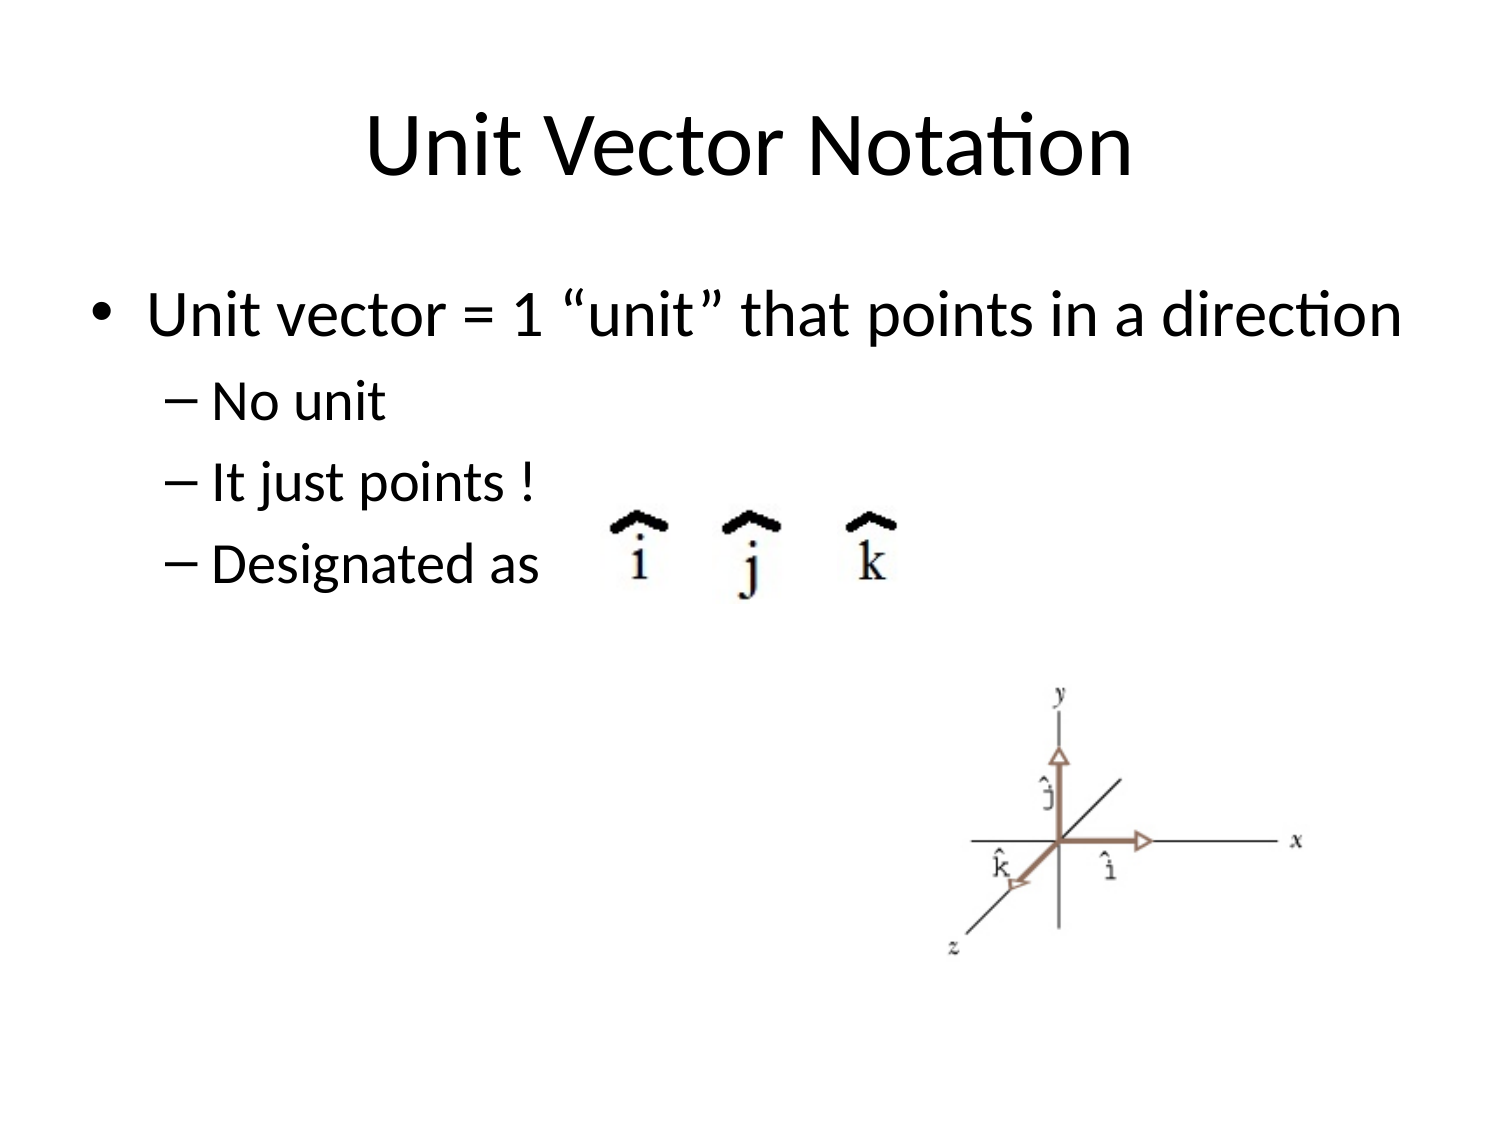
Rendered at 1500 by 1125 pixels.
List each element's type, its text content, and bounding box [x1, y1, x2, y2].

picture [599, 487, 688, 603]
title Unit Vector Notation [75, 45, 1425, 233]
list Unit vector = 1 “unit” that points in a direction No unit It just points ! Designated as [75, 262, 1425, 1005]
picture [712, 487, 1442, 1063]
picture [837, 491, 914, 593]
